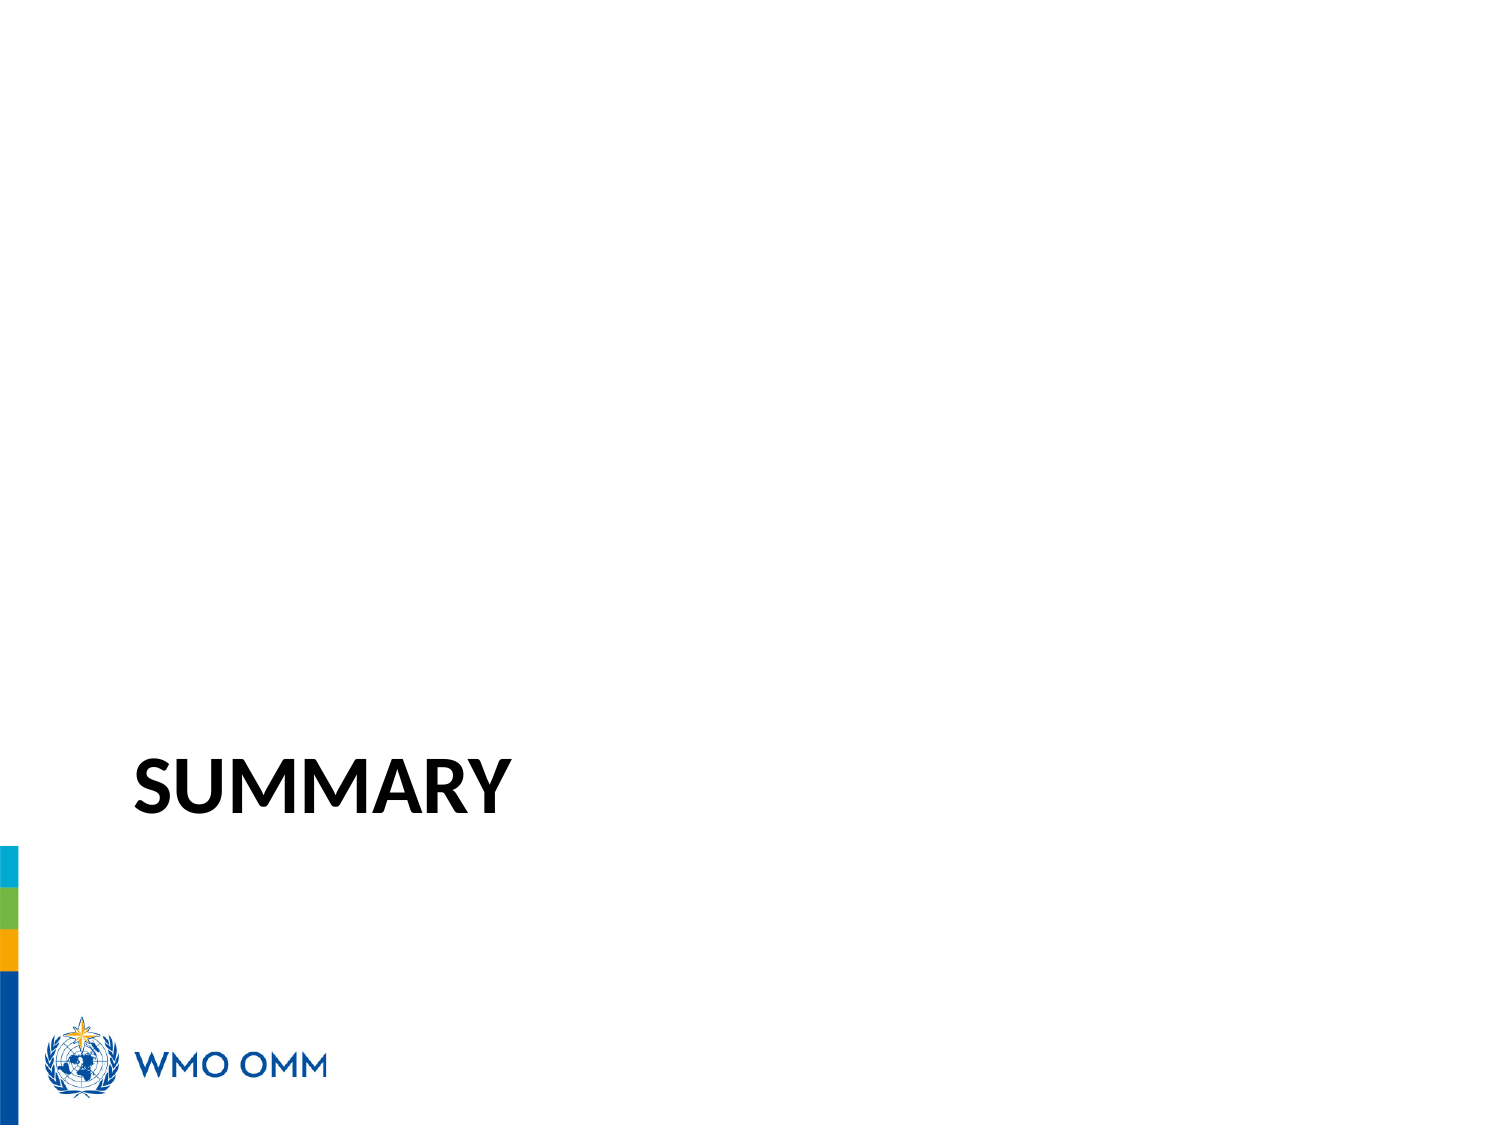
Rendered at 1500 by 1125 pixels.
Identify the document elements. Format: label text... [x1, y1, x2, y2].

picture [0, 845, 327, 1125]
title summary [118, 722, 1394, 947]
